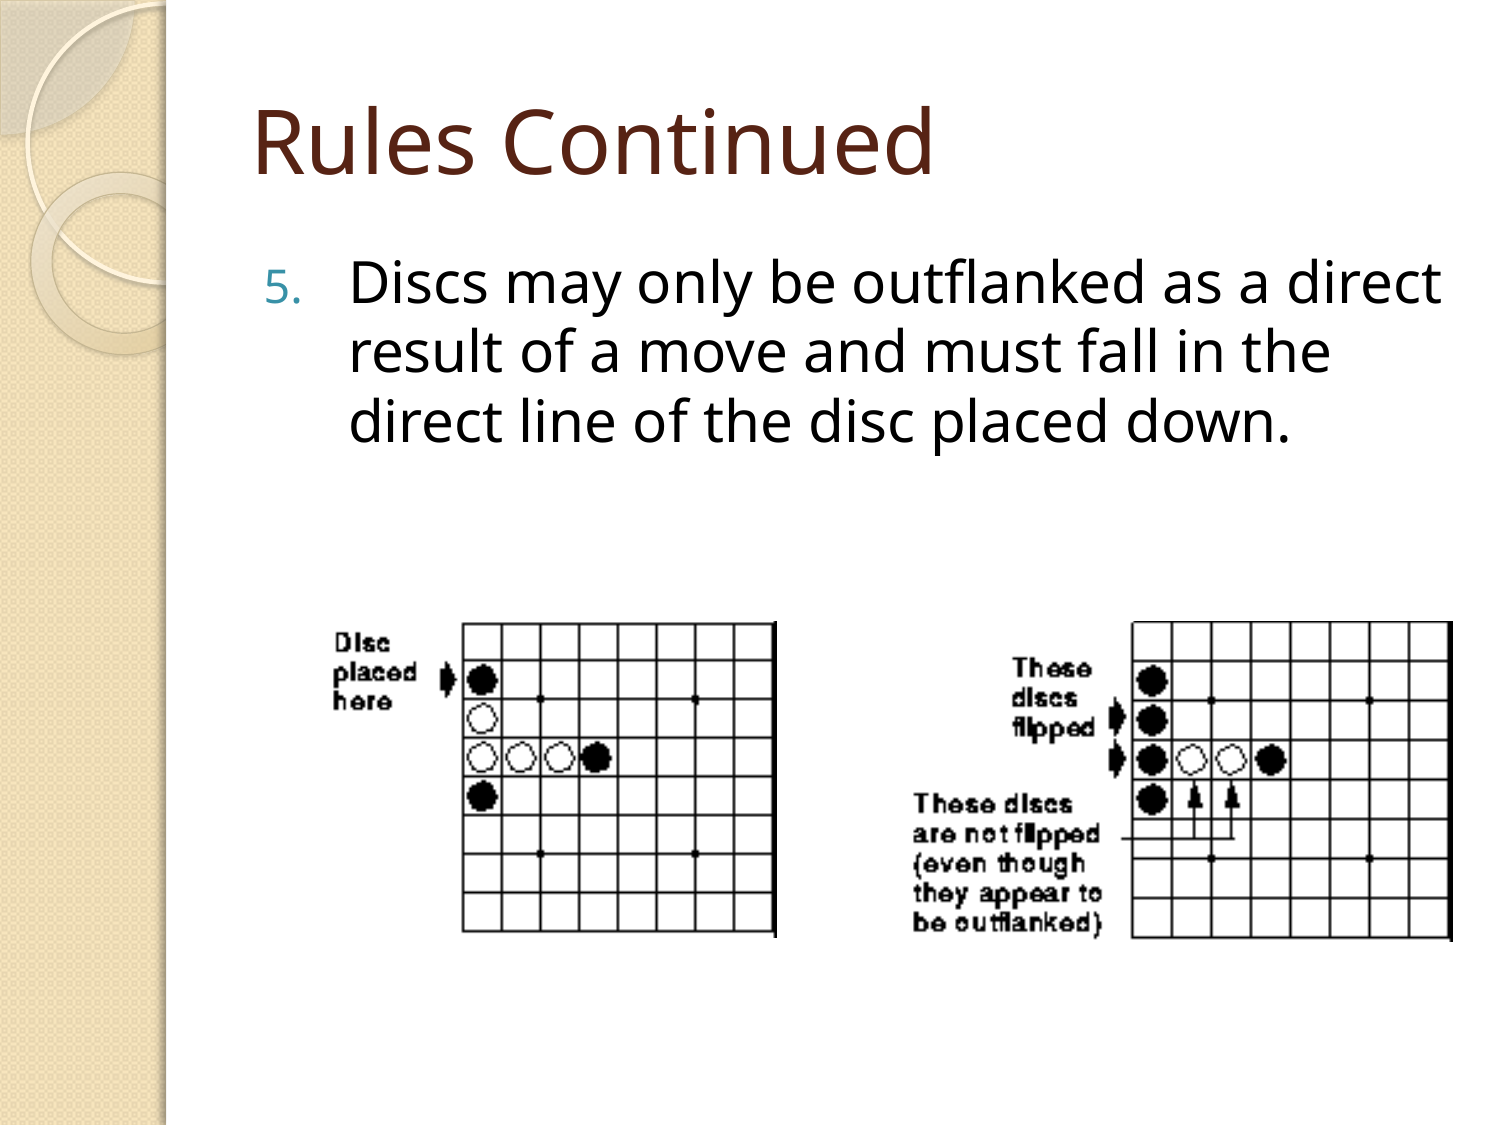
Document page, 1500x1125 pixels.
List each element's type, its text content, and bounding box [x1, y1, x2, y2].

title Rules Continued [235, 45, 1466, 233]
picture [331, 620, 777, 938]
picture [912, 620, 1453, 942]
list Discs may only be outflanked as a direct result of a move and must fall in the direct line of the disc placed down. [235, 237, 1466, 1025]
